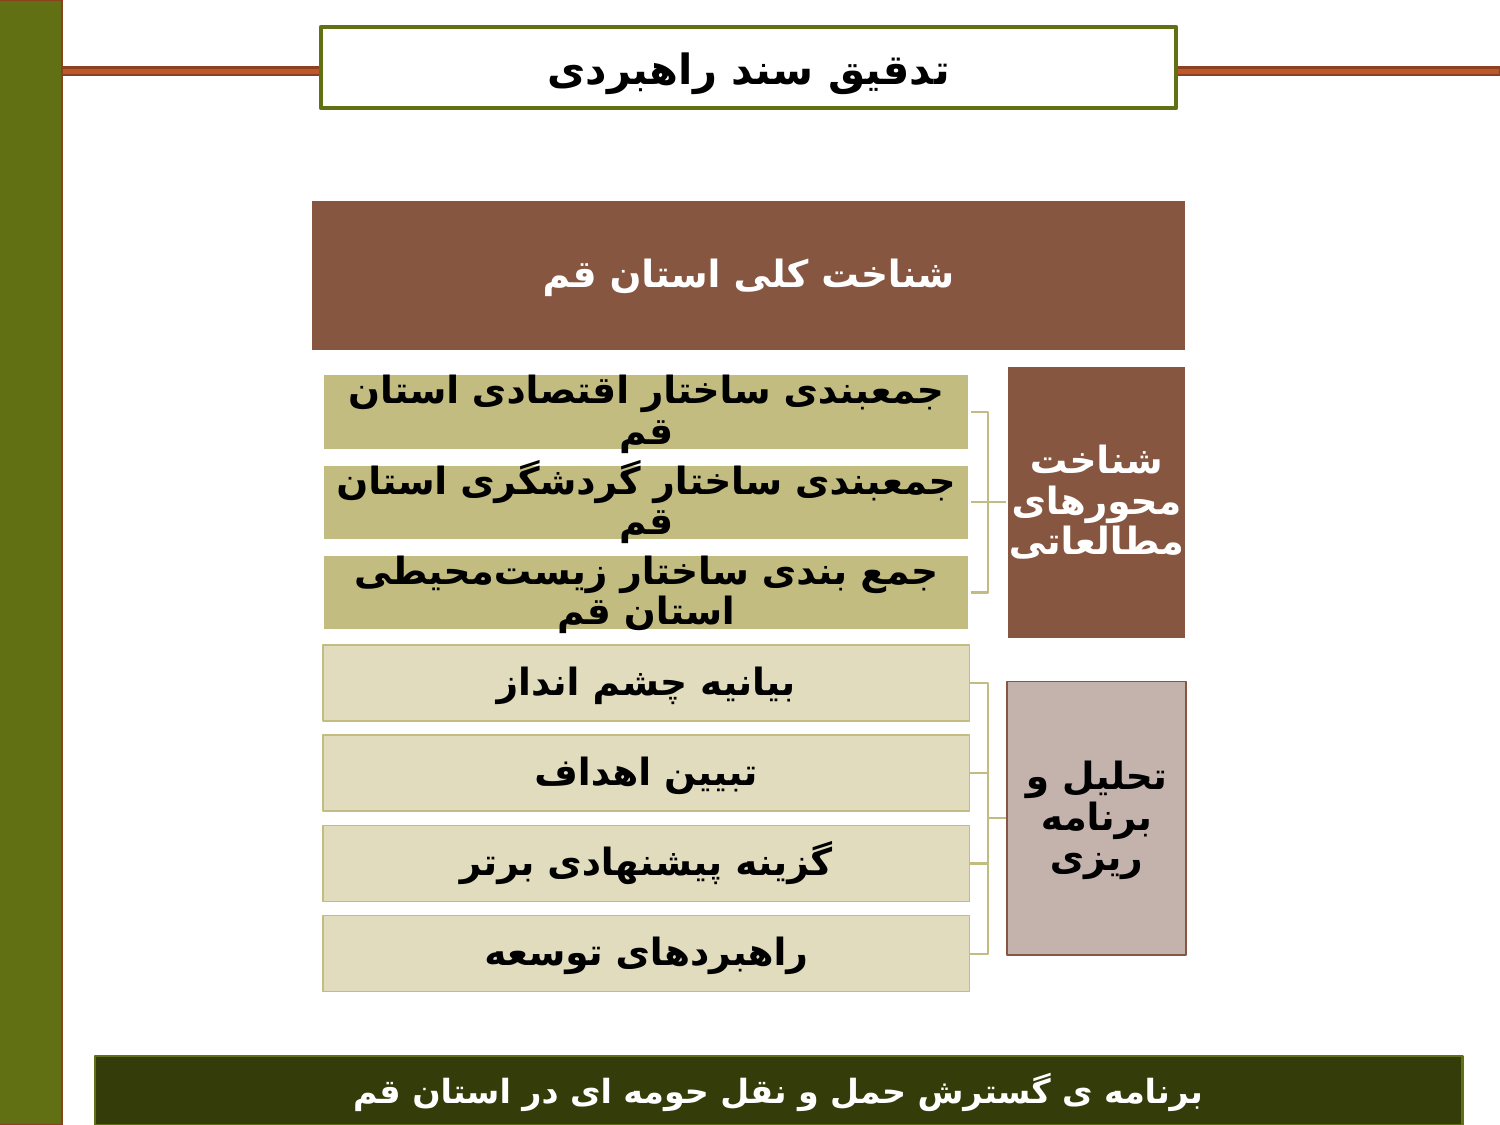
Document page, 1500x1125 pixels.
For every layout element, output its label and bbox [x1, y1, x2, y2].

text_box [0, 0, 1500, 1125]
text_box [173, 199, 1324, 993]
